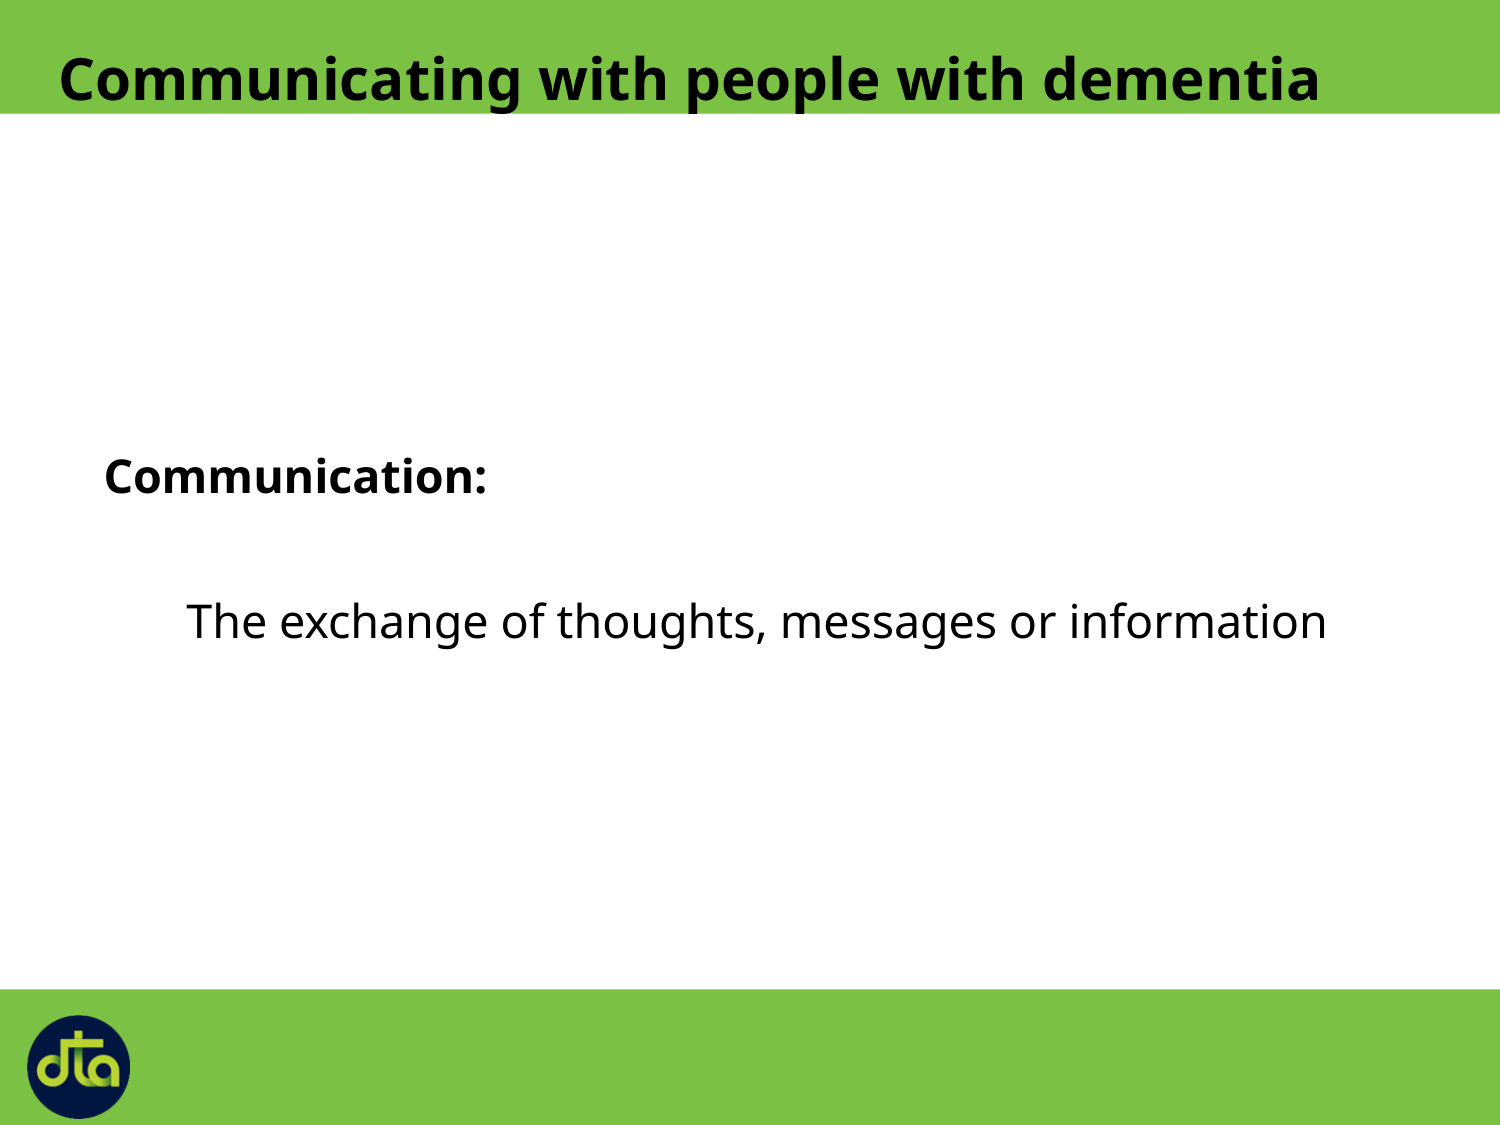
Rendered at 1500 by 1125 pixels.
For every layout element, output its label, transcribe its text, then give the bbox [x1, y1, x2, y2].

text_box Communication: The exchange of thoughts, messages or information [88, 290, 1439, 663]
picture [27, 1015, 131, 1120]
text_box Communicating with people with dementia [27, 30, 1378, 126]
